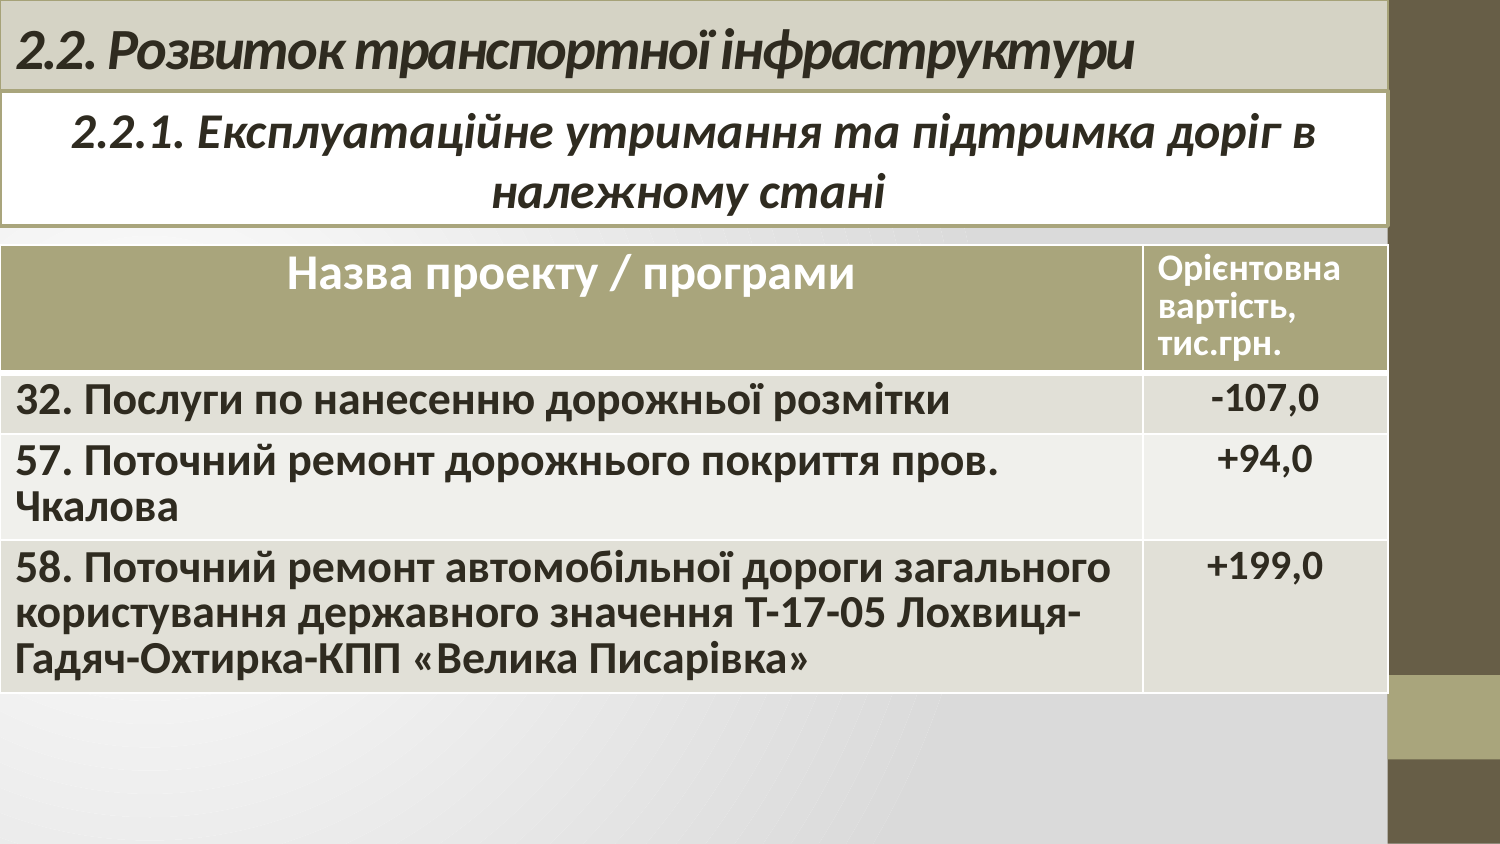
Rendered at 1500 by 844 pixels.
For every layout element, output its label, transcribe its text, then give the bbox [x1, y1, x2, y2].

table_cell -107,0 [1144, 376, 1387, 433]
table_cell 32. Послуги по нанесенню дорожньої розмітки [1, 376, 1142, 433]
table_header Орієнтовна вартість, тис.грн. [1144, 246, 1387, 370]
table_cell +199,0 [1144, 541, 1387, 692]
table_cell 58. Поточний ремонт автомобільної дороги загального користування державного значення Т-17-05 Лохвиця-Гадяч-Охтирка-КПП «Велика Писарівка» [1, 541, 1142, 692]
table_header Назва проекту / програми [1, 246, 1142, 370]
title 2.2. Розвиток транспортної інфраструктури [0, 0, 1389, 89]
table_cell 57. Поточний ремонт дорожнього покриття пров. Чкалова [1, 435, 1142, 539]
table_cell +94,0 [1144, 435, 1387, 539]
text_box 2.2.1. Експлуатаційне утримання та підтримка доріг в належному стані [0, 89, 1390, 228]
